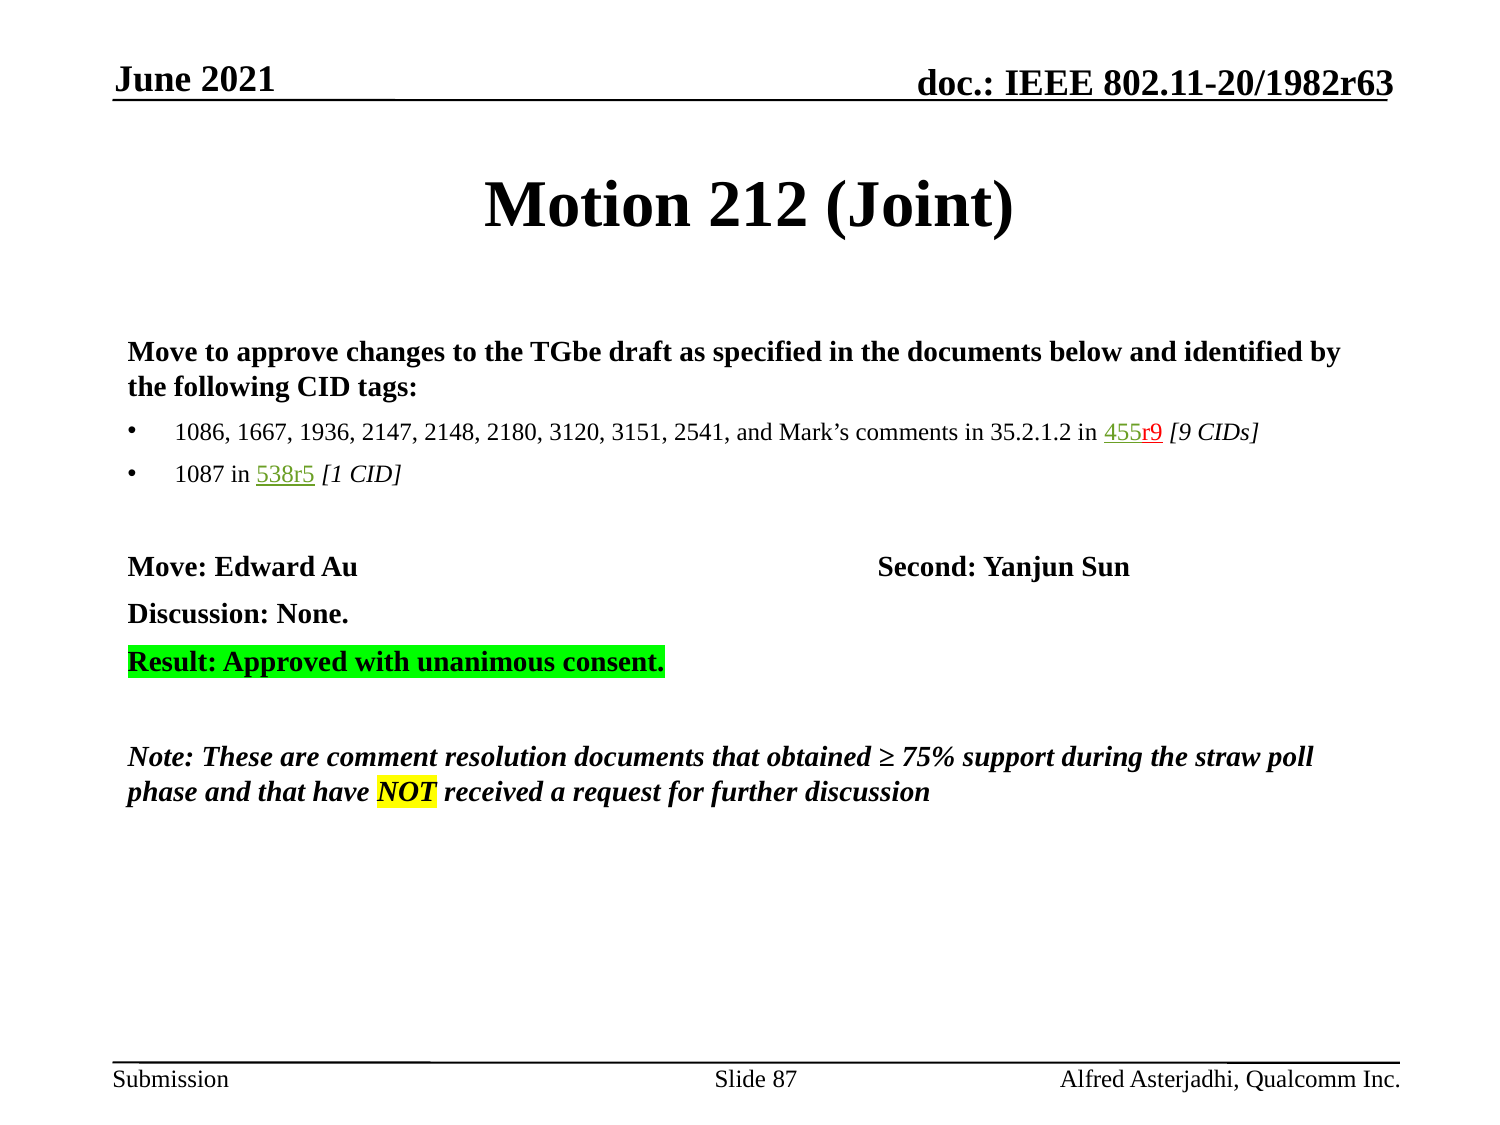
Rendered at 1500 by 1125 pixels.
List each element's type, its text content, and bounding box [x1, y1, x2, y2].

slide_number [114, 54, 423, 100]
list Move to approve changes to the TGbe draft as specified in the documents below and identified by the following CID tags: 1086, 1667, 1936, 2147, 2148, 2180, 3120, 3151, 2541, and Mark’s comments in 35.2.1.2 in 455r9 [9 CIDs] 1087 in 538r5 [1 CID] Move: Edward Au Second: Yanjun Sun Discussion: None. Result: Approved with unanimous consent. Note: These are comment resolution documents that obtained ≥ 75% support during the straw poll phase and that have NOT received a request for further discussion [112, 324, 1388, 1063]
footer Alfred Asterjadhi, Qualcomm Inc. [878, 1061, 1402, 1093]
title Motion 212 (Joint) [112, 112, 1388, 288]
slide_number Slide 87 [712, 1061, 800, 1123]
